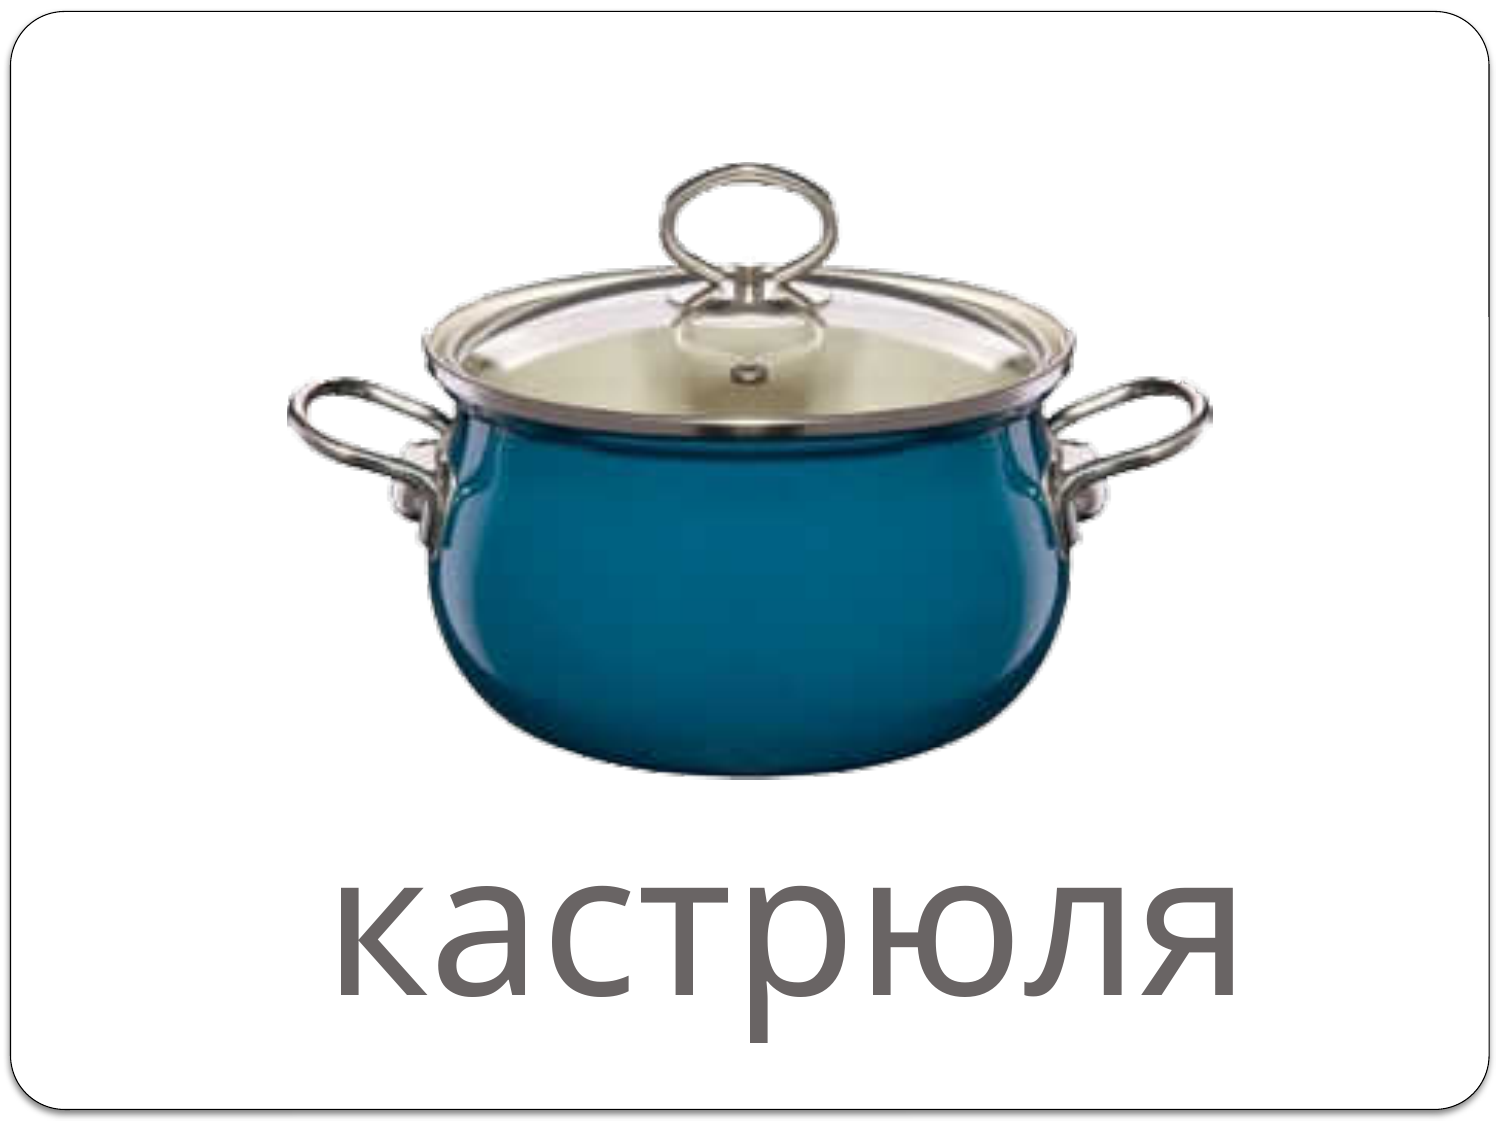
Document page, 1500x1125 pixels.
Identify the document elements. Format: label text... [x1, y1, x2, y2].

picture [287, 162, 1213, 780]
title кастрюля [150, 812, 1425, 1050]
